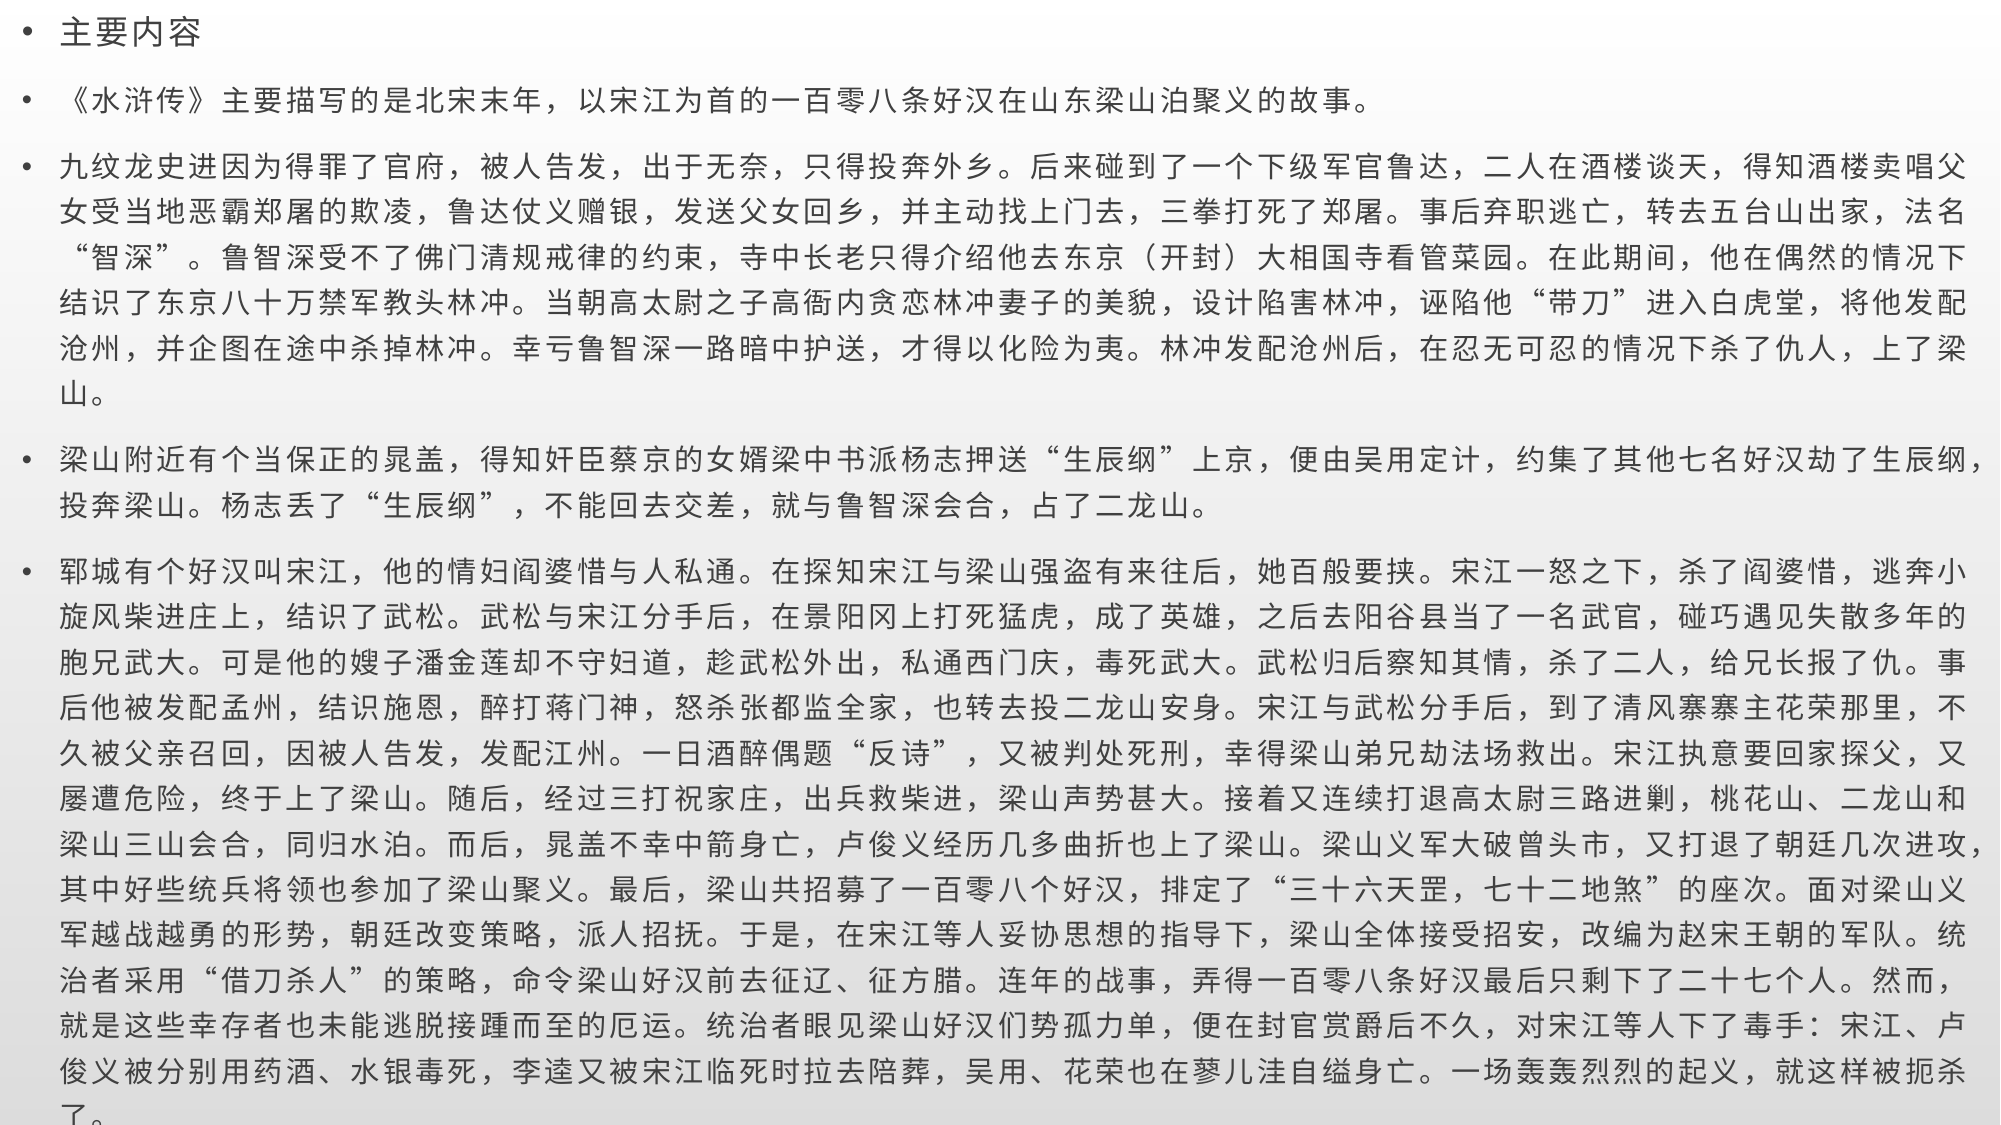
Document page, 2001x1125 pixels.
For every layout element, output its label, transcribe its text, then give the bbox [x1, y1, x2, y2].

list 主要内容 《水浒传》主要描写的是北宋末年，以宋江为首的一百零八条好汉在山东梁山泊聚义的故事。 九纹龙史进因为得罪了官府，被人告发，出于无奈，只得投奔外乡。后来碰到了一个下级军官鲁达，二人在酒楼谈天，得知酒楼卖唱父女受当地恶霸郑屠的欺凌，鲁达仗义赠银，发送父女回乡，并主动找上门去，三拳打死了郑屠。事后弃职逃亡，转去五台山出家，法名“智深”。鲁智深受不了佛门清规戒律的约束，寺中长老只得介绍他去东京（开封）大相国寺看管菜园。在此期间，他在偶然的情况下结识了东京八十万禁军教头林冲。当朝高太尉之子高衙内贪恋林冲妻子的美貌，设计陷害林冲，诬陷他“带刀”进入白虎堂，将他发配沧州，并企图在途中杀掉林冲。幸亏鲁智深一路暗中护送，才得以化险为夷。林冲发配沧州后，在忍无可忍的情况下杀了仇人，上了梁山。 梁山附近有个当保正的晁盖，得知奸臣蔡京的女婿梁中书派杨志押送“生辰纲”上京，便由吴用定计，约集了其他七名好汉劫了生辰纲，投奔梁山。杨志丢了“生辰纲”，不能回去交差，就与鲁智深会合，占了二龙山。 郓城有个好汉叫宋江，他的情妇阎婆惜与人私通。在探知宋江与梁山强盗有来往后，她百般要挟。宋江一怒之下，杀了阎婆惜，逃奔小旋风柴进庄上，结识了武松。武松与宋江分手后，在景阳冈上打死猛虎，成了英雄，之后去阳谷县当了一名武官，碰巧遇见失散多年的胞兄武大。可是他的嫂子潘金莲却不守妇道，趁武松外出，私通西门庆，毒死武大。武松归后察知其情，杀了二人，给兄长报了仇。事后他被发配孟州，结识施恩，醉打蒋门神，怒杀张都监全家，也转去投二龙山安身。宋江与武松分手后，到了清风寨寨主花荣那里，不久被父亲召回，因被人告发，发配江州。一日酒醉偶题“反诗”，又被判处死刑，幸得梁山弟兄劫法场救出。宋江执意要回家探父，又屡遭危险，终于上了梁山。随后，经过三打祝家庄，出兵救柴进，梁山声势甚大。接着又连续打退高太尉三路进剿，桃花山、二龙山和梁山三山会合，同归水泊。而后，晁盖不幸中箭身亡，卢俊义经历几多曲折也上了梁山。梁山义军大破曾头市，又打退了朝廷几次进攻，其中好些统兵将领也参加了梁山聚义。最后，梁山共招募了一百零八个好汉，排定了“三十六天罡，七十二地煞”的座次。面对梁山义军越战越勇的形势，朝廷改变策略，派人招抚。于是，在宋江等人妥协思想的指导下，梁山全体接受招安，改编为赵宋王朝的军队。统治者采用“借刀杀人”的策略，命令梁山好汉前去征辽、征方腊。连年的战事，弄得一百零八条好汉最后只剩下了二十七个人。然而，就是这些幸存者也未能逃脱接踵而至的厄运。统治者眼见梁山好汉们势孤力单，便在封官赏爵后不久，对宋江等人下了毒手：宋江、卢俊义被分别用药酒、水银毒死，李逵又被宋江临死时拉去陪葬，吴用、花荣也在蓼儿洼自缢身亡。一场轰轰烈烈的起义，就这样被扼杀了。 [5, 0, 2000, 1125]
